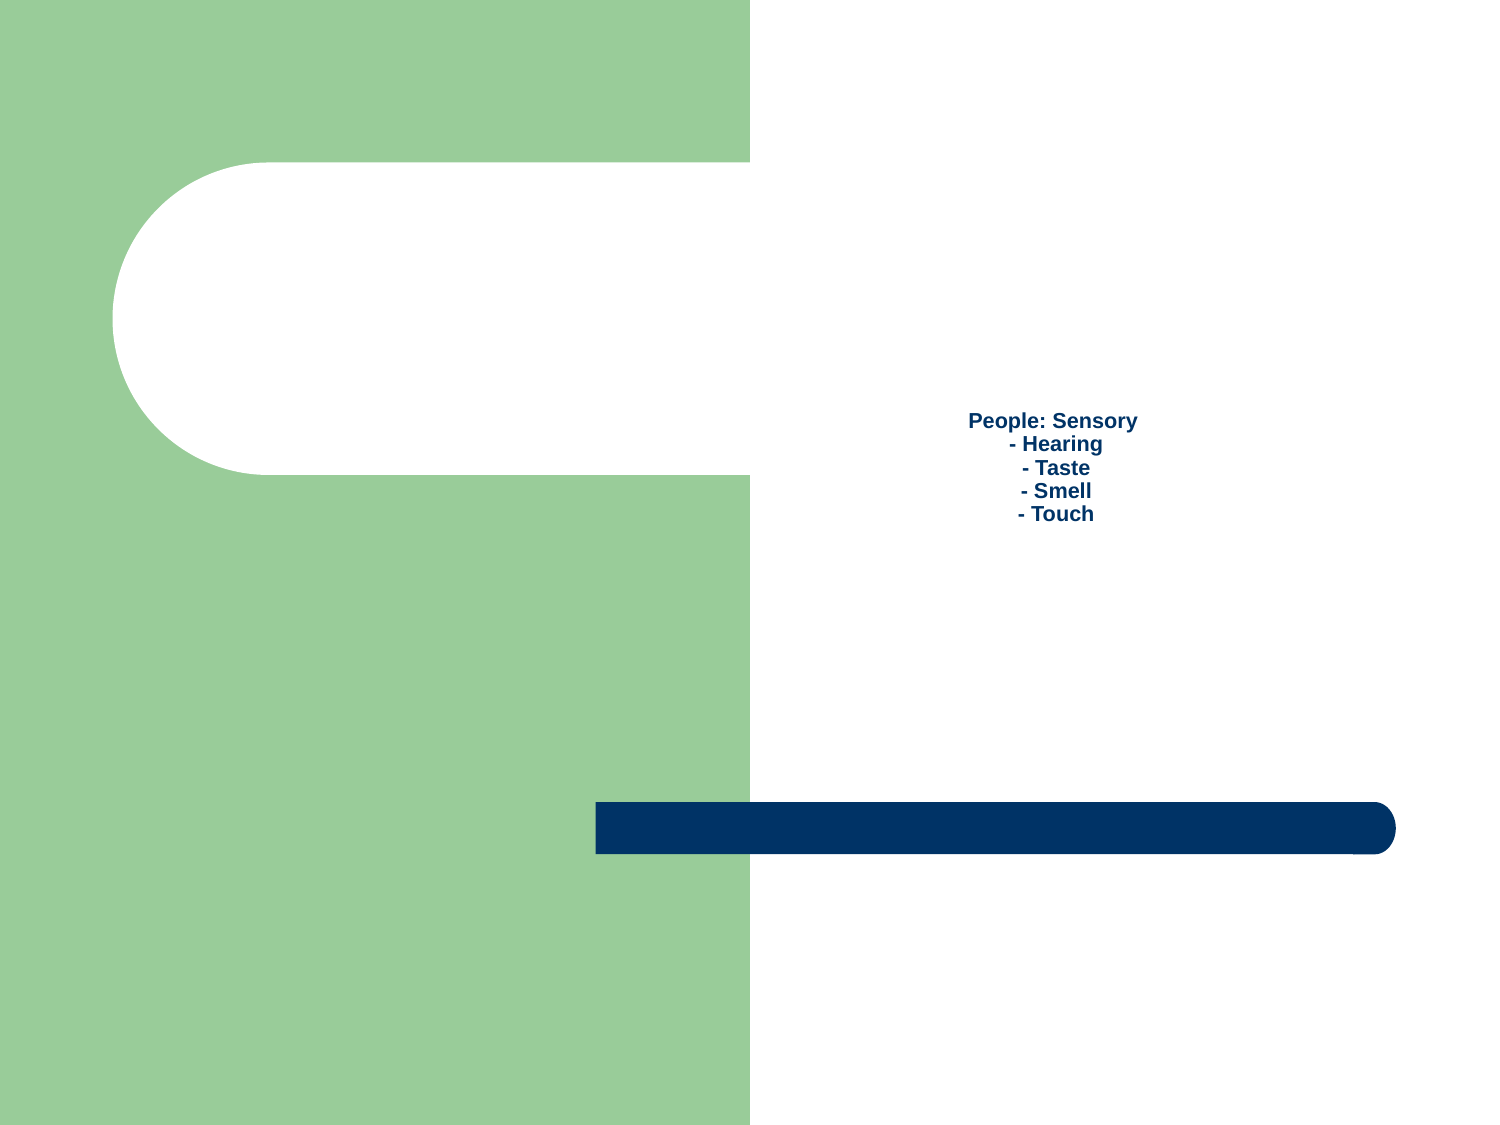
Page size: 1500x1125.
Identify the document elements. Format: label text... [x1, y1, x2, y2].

title People: Sensory - Hearing - Taste - Smell - Touch [749, 399, 1363, 563]
